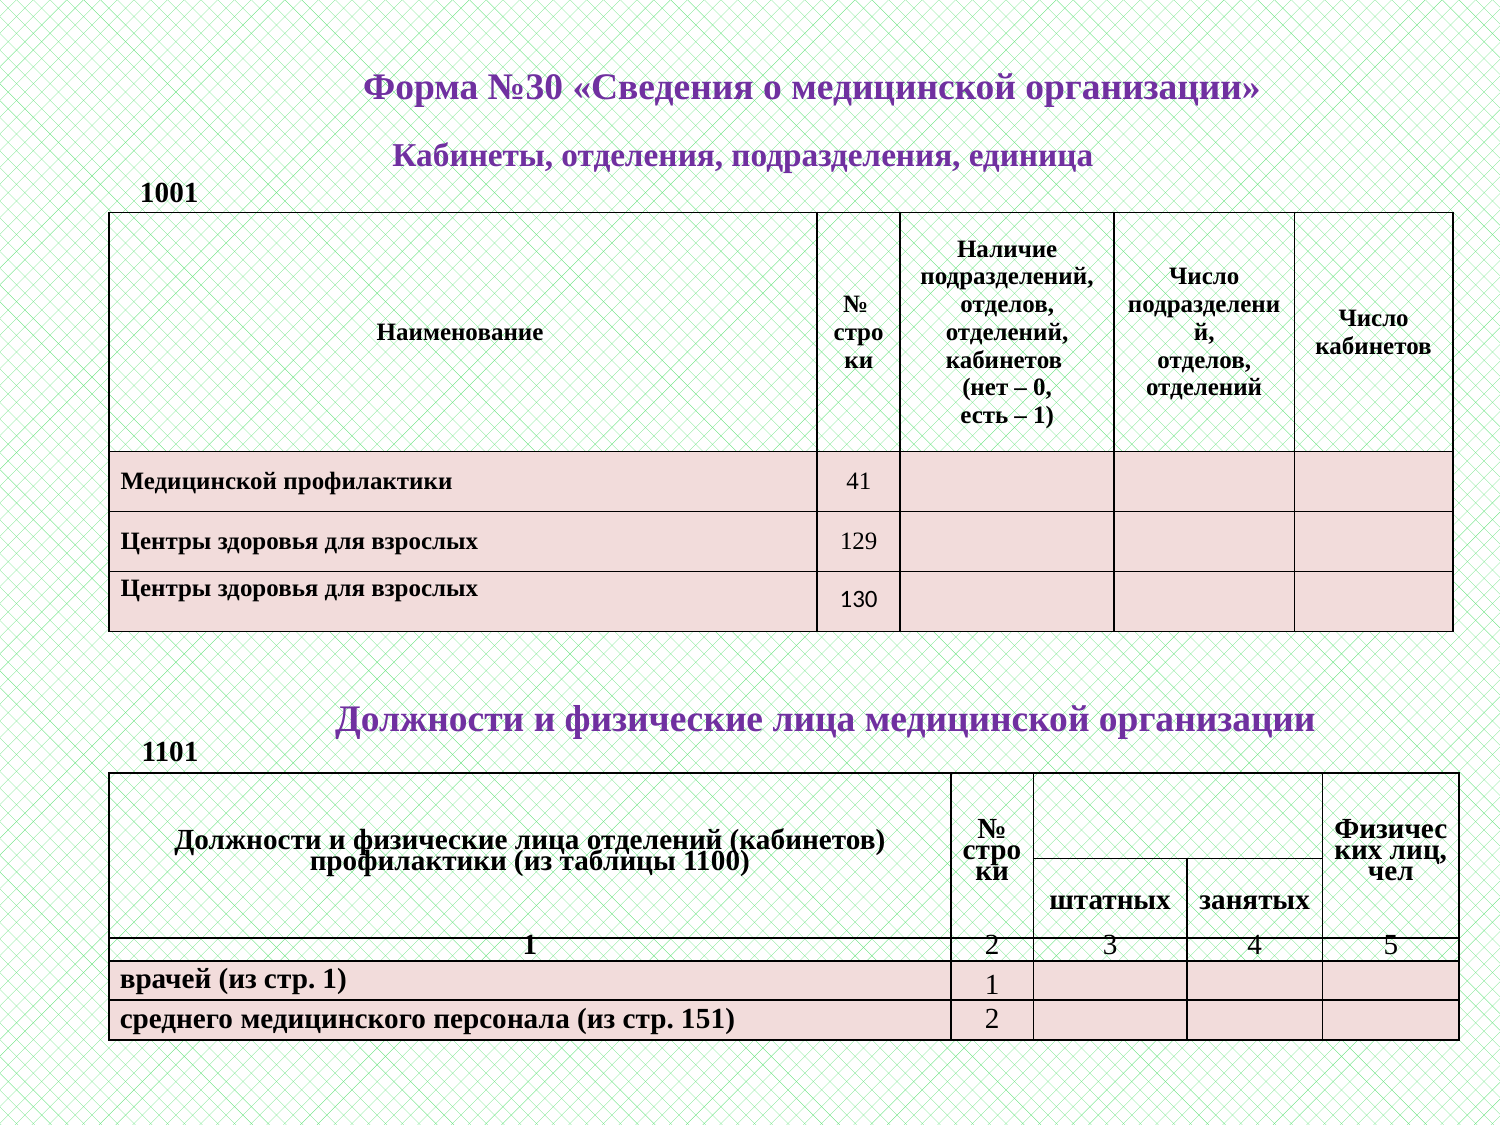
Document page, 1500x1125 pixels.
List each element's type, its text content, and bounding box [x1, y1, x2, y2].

table_cell 129 [818, 512, 899, 571]
table_cell 3 [1034, 939, 1186, 960]
table_cell 2 [952, 1001, 1033, 1039]
table_cell среднего медицинского персонала (из стр. 151) [110, 1001, 950, 1039]
table_cell 4 [1188, 939, 1322, 960]
table_cell Медицинской профилактики [110, 452, 816, 511]
text_box Кабинеты, отделения, подразделения, единица [377, 125, 1500, 181]
table_cell [1295, 572, 1452, 631]
table_cell врачей (из стр. 1) [110, 962, 950, 999]
table_cell 2 [952, 939, 1033, 960]
text_box Должности и физические лица медицинской организации [320, 686, 1500, 747]
table_cell [1034, 962, 1186, 999]
table_cell [1323, 962, 1458, 999]
table_header [1034, 774, 1322, 858]
table_cell [1034, 1001, 1186, 1039]
table_header Физических лиц, чел [1323, 774, 1458, 937]
table_cell [1188, 962, 1322, 999]
table_header Число подразделений, отделов, отделений [1115, 213, 1294, 451]
table_header № строки [952, 774, 1033, 937]
table_cell [1115, 452, 1294, 511]
table_cell [1295, 452, 1452, 511]
table_cell [901, 512, 1113, 571]
table_header Должности и физические лица отделений (кабинетов) профилактики (из таблицы 1100) [110, 774, 950, 937]
table_cell [1115, 512, 1294, 571]
table_cell Центры здоровья для взрослых [110, 572, 816, 631]
table_cell [901, 452, 1113, 511]
table_cell [1115, 572, 1294, 631]
table_cell [901, 572, 1113, 631]
table_cell Центры здоровья для взрослых [110, 512, 816, 571]
table_cell [1295, 512, 1452, 571]
table_cell занятых [1188, 859, 1322, 937]
table_header Наличие подразделений, отделов, отделений, кабинетов (нет – 0, есть – 1) [901, 213, 1113, 451]
table_cell [1323, 1001, 1458, 1039]
table_header № строки [818, 213, 899, 451]
table_cell 1 [952, 962, 1033, 999]
table_cell штатных [1034, 859, 1186, 937]
table_cell 1 [110, 939, 950, 960]
table_cell 5 [1323, 939, 1458, 960]
table_cell [1188, 1001, 1322, 1039]
table_cell 41 [818, 452, 899, 511]
text_box 1001 [116, 131, 214, 261]
text_box [765, 497, 803, 545]
table_header Наименование [110, 213, 816, 451]
table_header Число кабинетов [1295, 213, 1452, 451]
text_box 1101 [126, 725, 214, 775]
table_cell 130 [818, 572, 899, 631]
text_box Форма №30 «Сведения о медицинской организации» [348, 54, 1346, 115]
